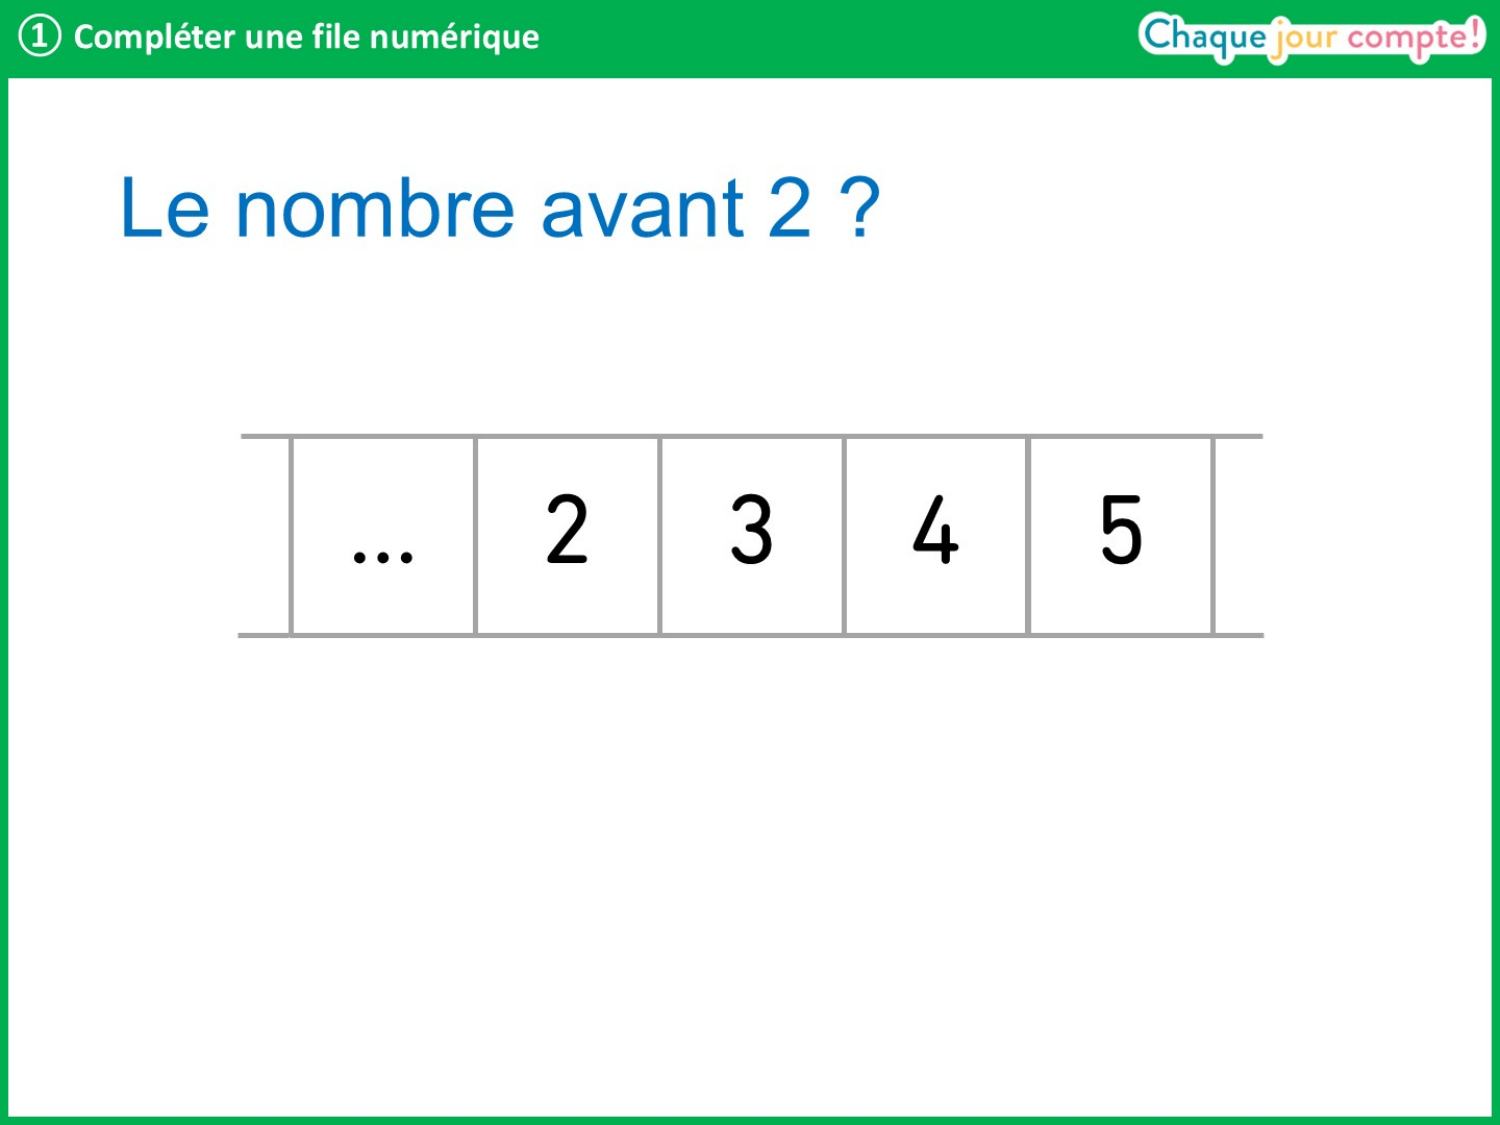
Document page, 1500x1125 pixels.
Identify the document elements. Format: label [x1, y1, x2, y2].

list [0, 0, 1500, 1125]
